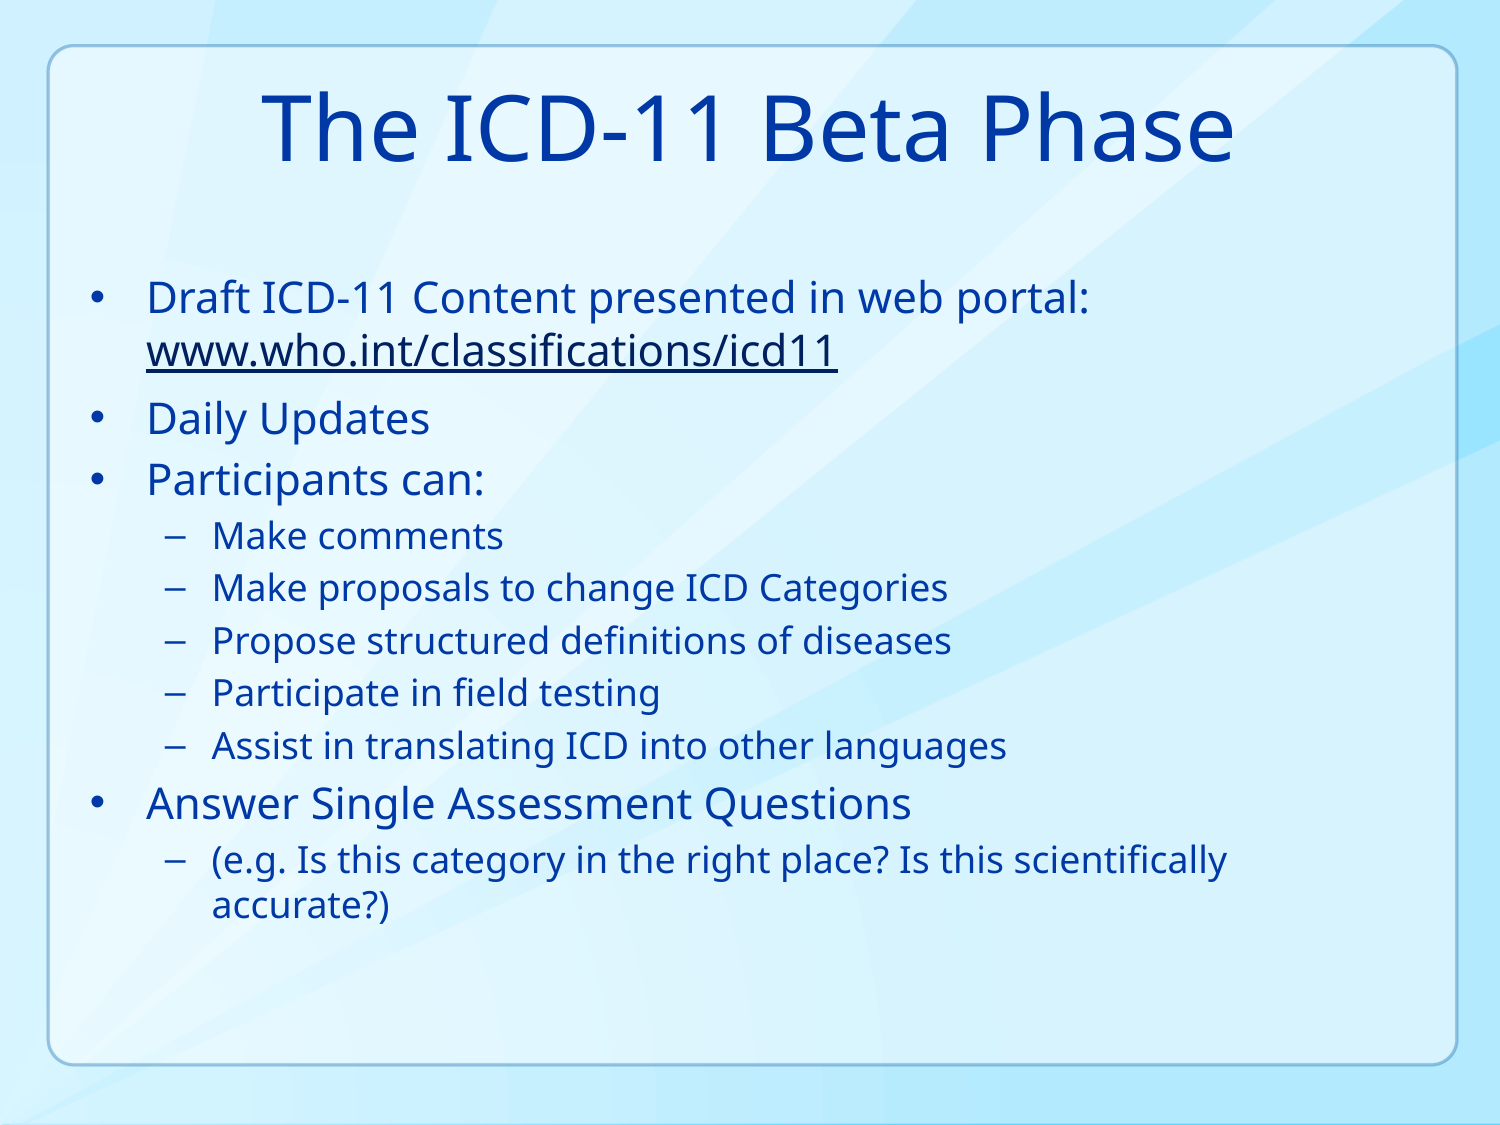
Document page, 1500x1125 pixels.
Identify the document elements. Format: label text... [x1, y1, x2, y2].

picture [0, 0, 1500, 1125]
title The ICD-11 Beta Phase [75, 62, 1425, 233]
list Draft ICD-11 Content presented in web portal: www.who.int/classifications/icd11 Daily Updates Participants can: Make comments Make proposals to change ICD Categories Propose structured definitions of diseases Participate in field testing Assist in translating ICD into other languages Answer Single Assessment Questions (e.g. Is this category in the right place? Is this scientifically accurate?) [75, 262, 1425, 1005]
